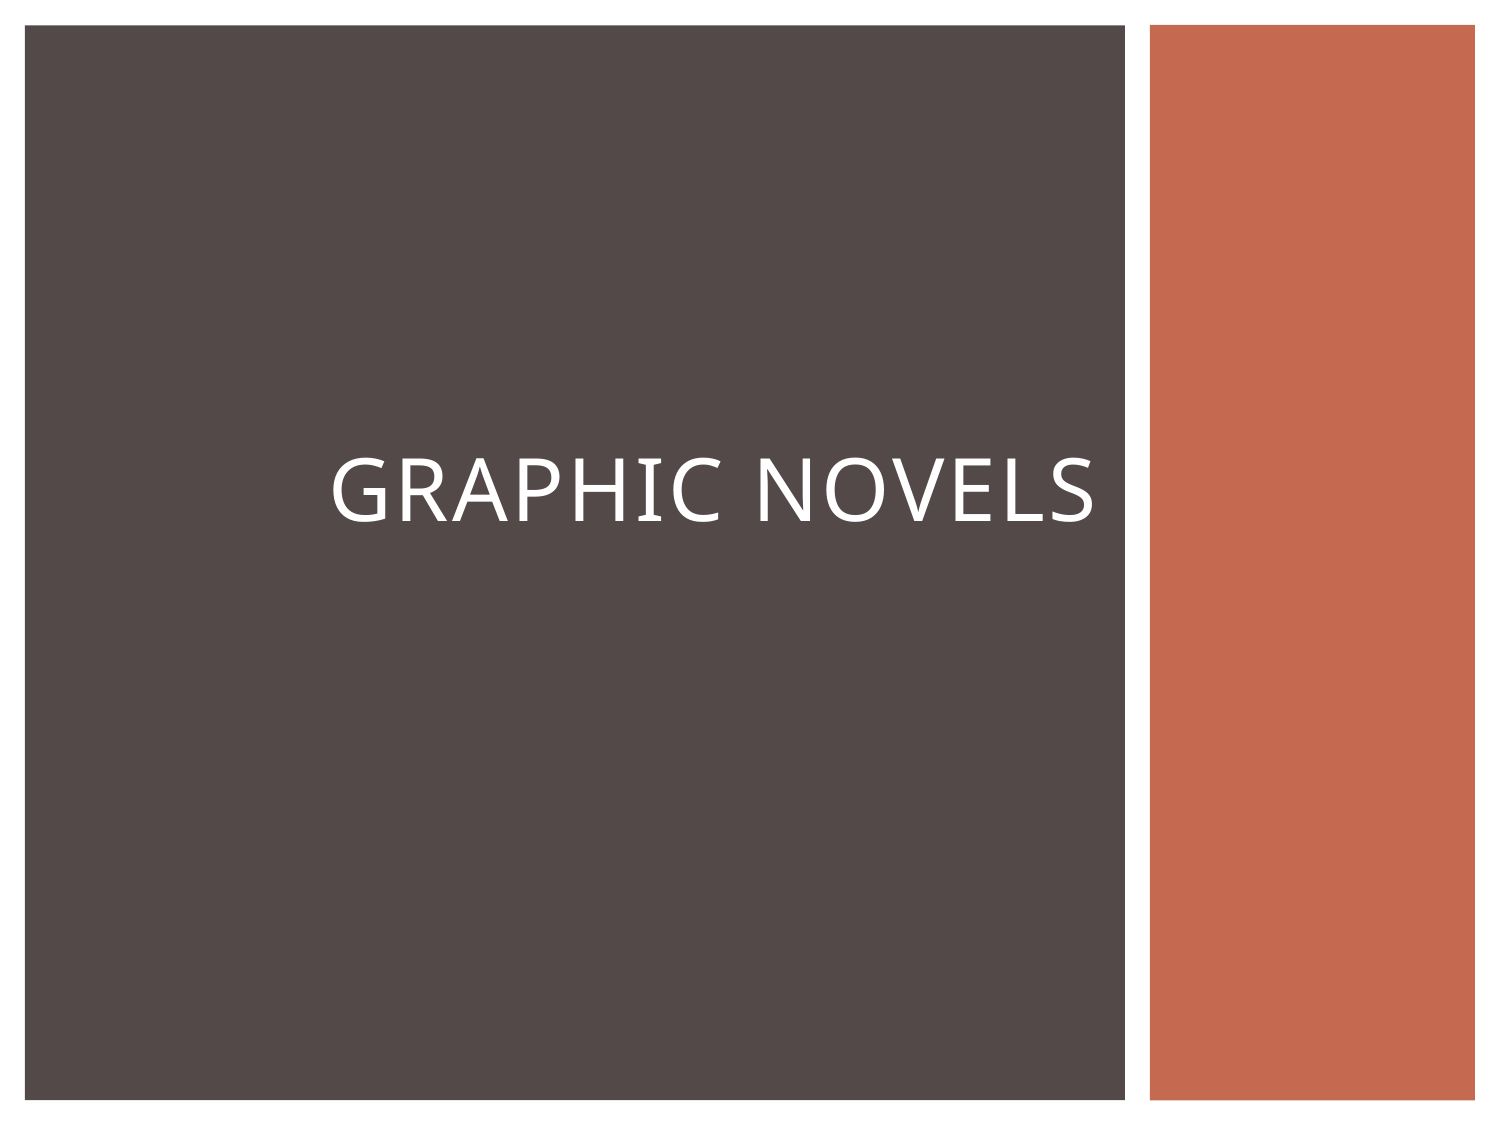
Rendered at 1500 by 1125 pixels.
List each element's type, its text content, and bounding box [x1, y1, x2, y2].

title Graphic Novels [75, 336, 1113, 637]
